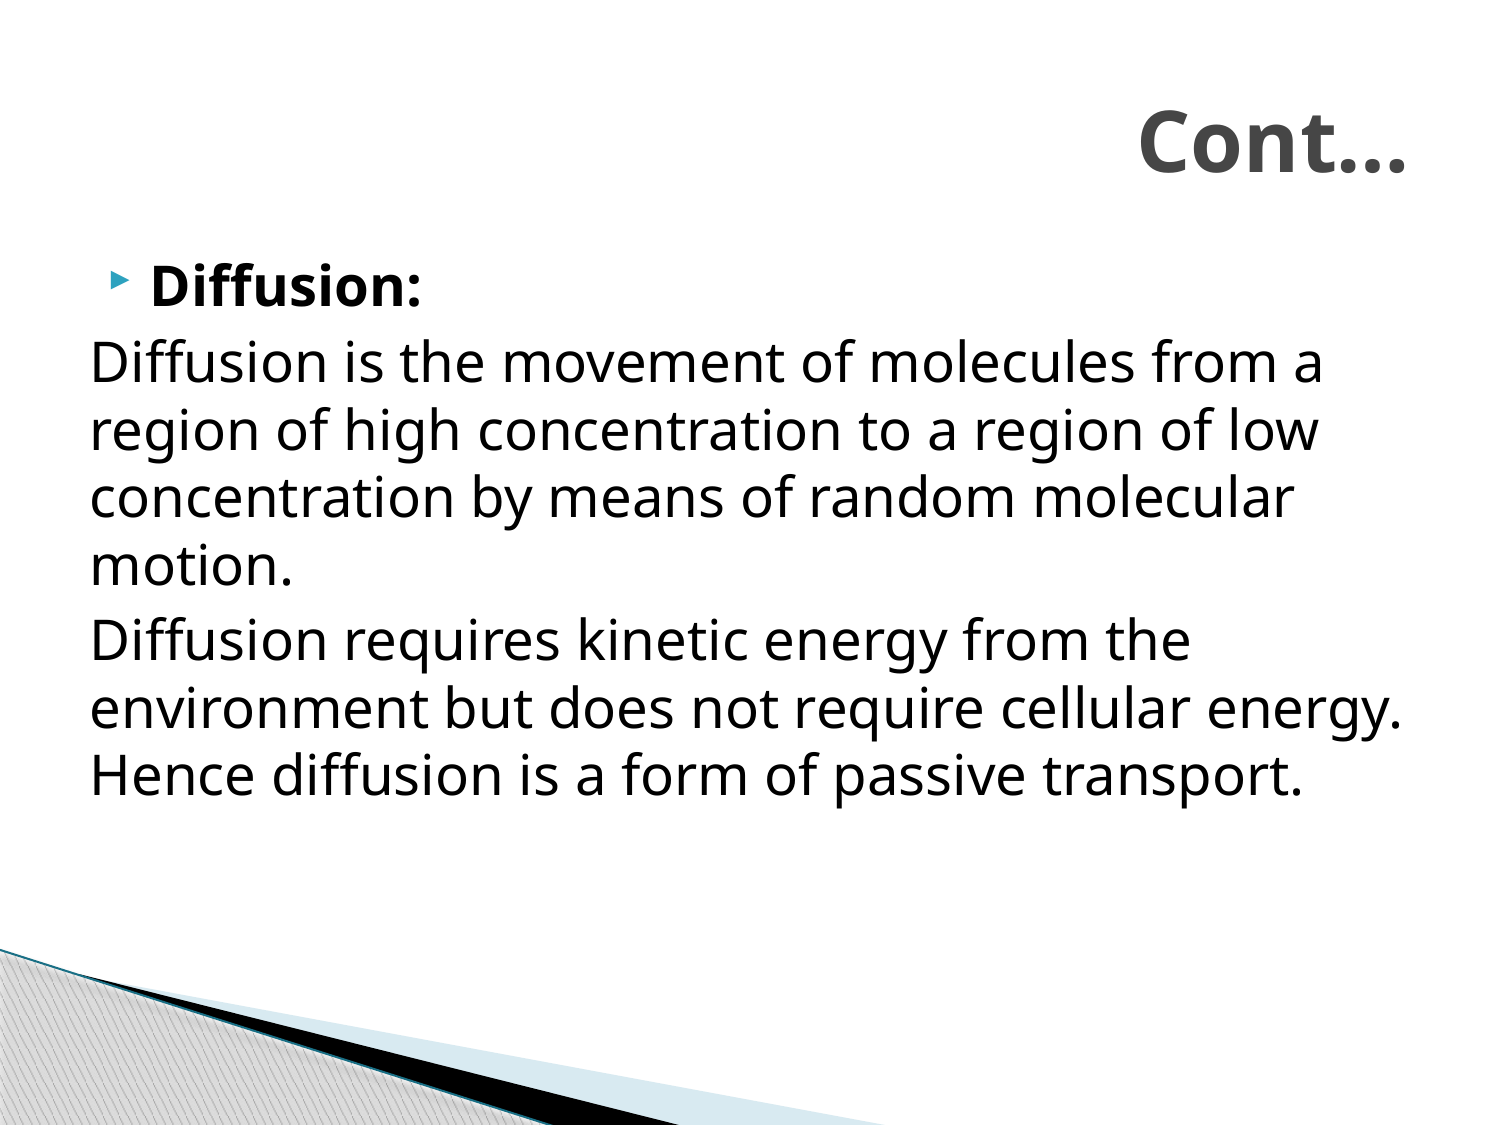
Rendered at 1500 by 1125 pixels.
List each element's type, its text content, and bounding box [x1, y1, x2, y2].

title Cont… [75, 45, 1425, 233]
list Diffusion: Diffusion is the movement of molecules from a region of high concentration to a region of low concentration by means of random molecular motion. Diffusion requires kinetic energy from the environment but does not require cellular energy. Hence diffusion is a form of passive transport. [75, 243, 1425, 986]
